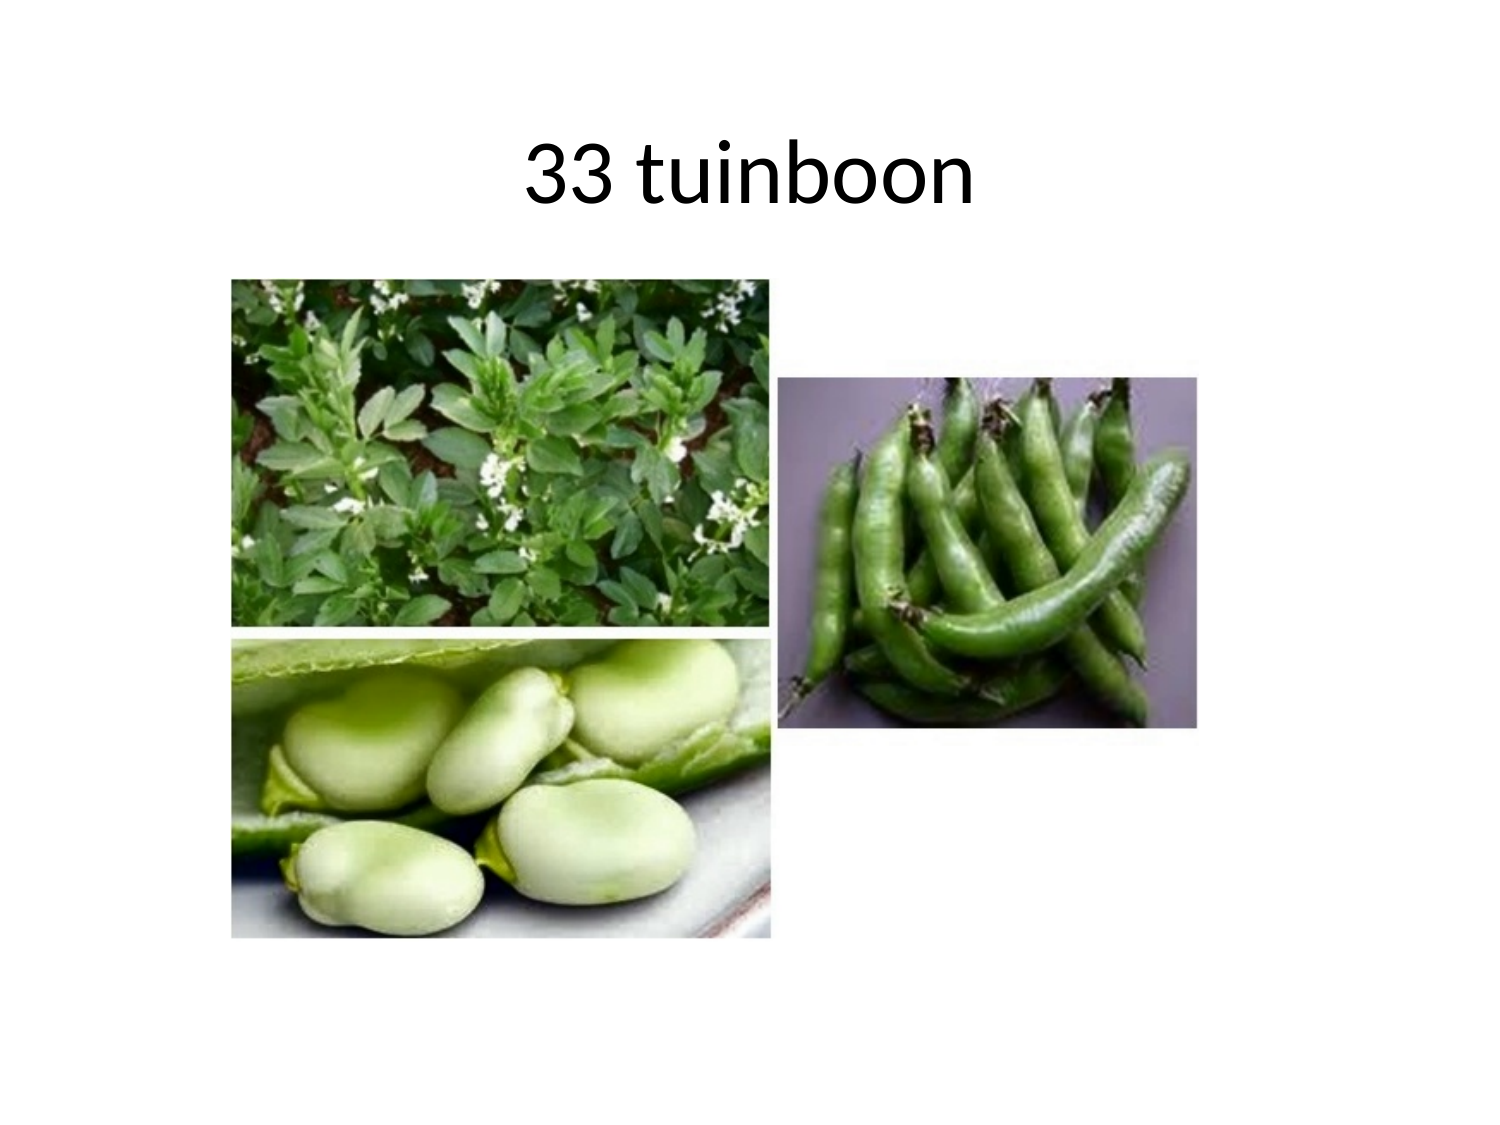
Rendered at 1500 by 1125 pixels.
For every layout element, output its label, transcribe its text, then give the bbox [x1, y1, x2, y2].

title 33 tuinboon [112, 78, 1388, 256]
picture [229, 278, 1200, 943]
